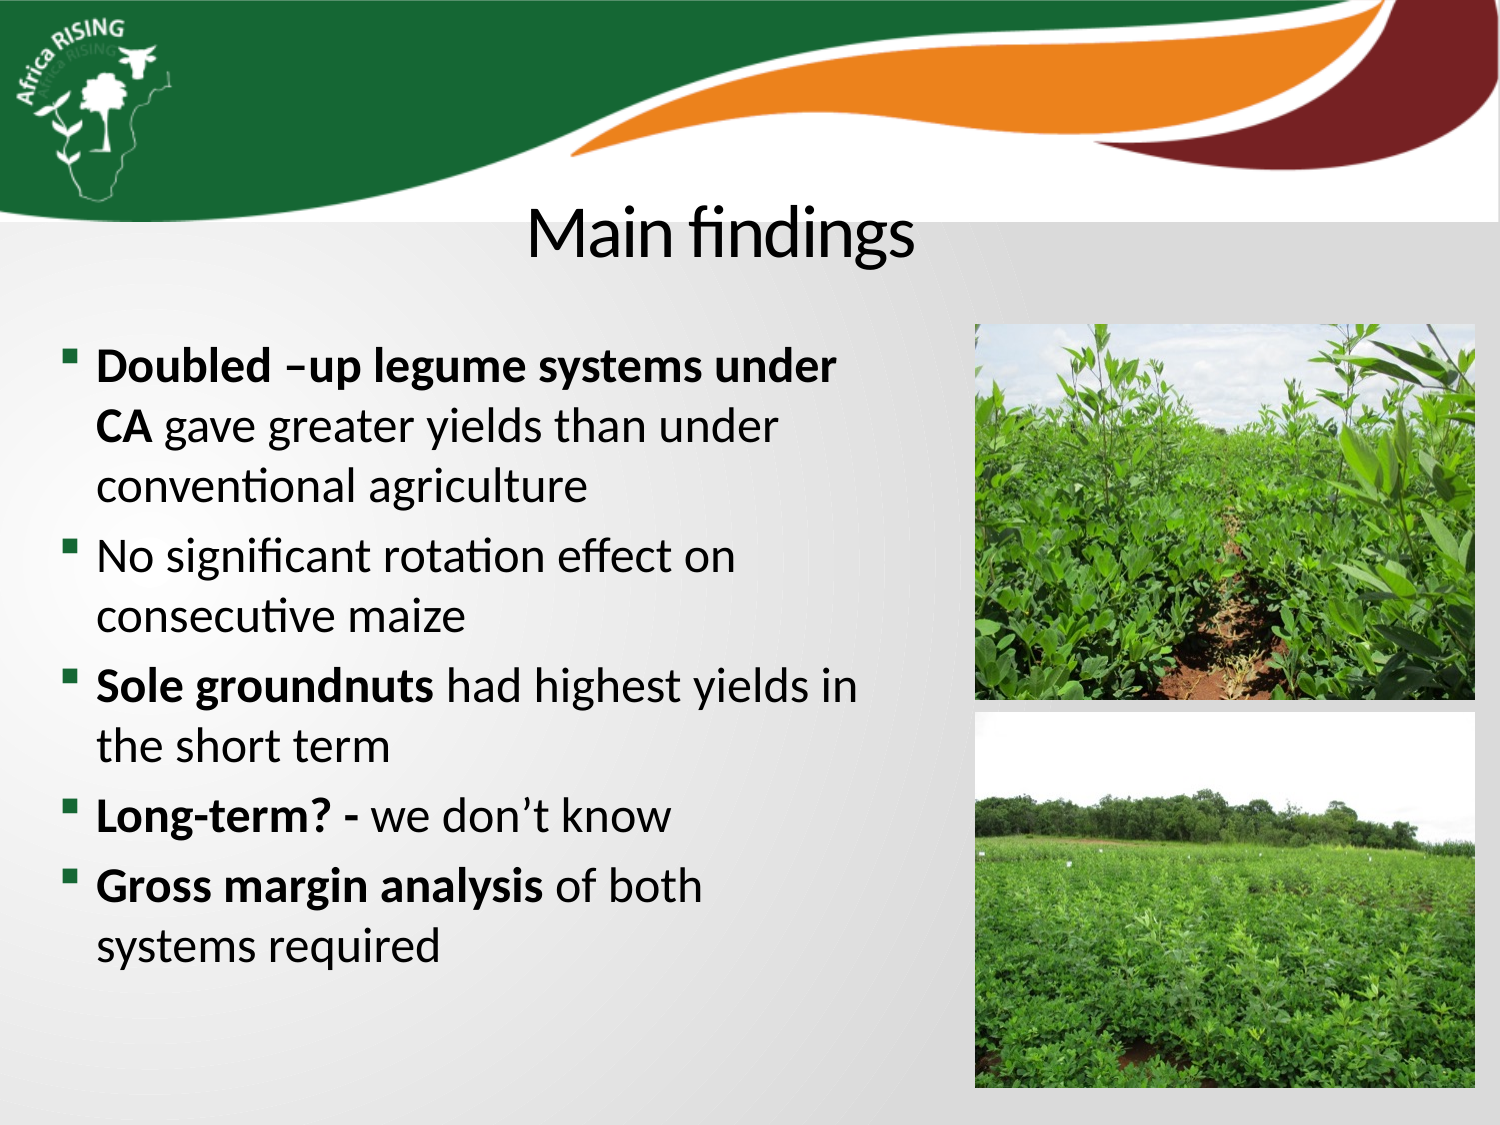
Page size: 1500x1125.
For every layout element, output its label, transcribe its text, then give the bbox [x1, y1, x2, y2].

list Doubled –up legume systems under CA gave greater yields than under conventional agriculture No significant rotation effect on consecutive maize Sole groundnuts had highest yields in the short term Long-term? - we don’t know Gross margin analysis of both systems required [24, 324, 875, 1050]
picture [974, 711, 1476, 1088]
picture [974, 324, 1476, 701]
title Main findings [510, 174, 1474, 363]
picture [0, 0, 1499, 222]
